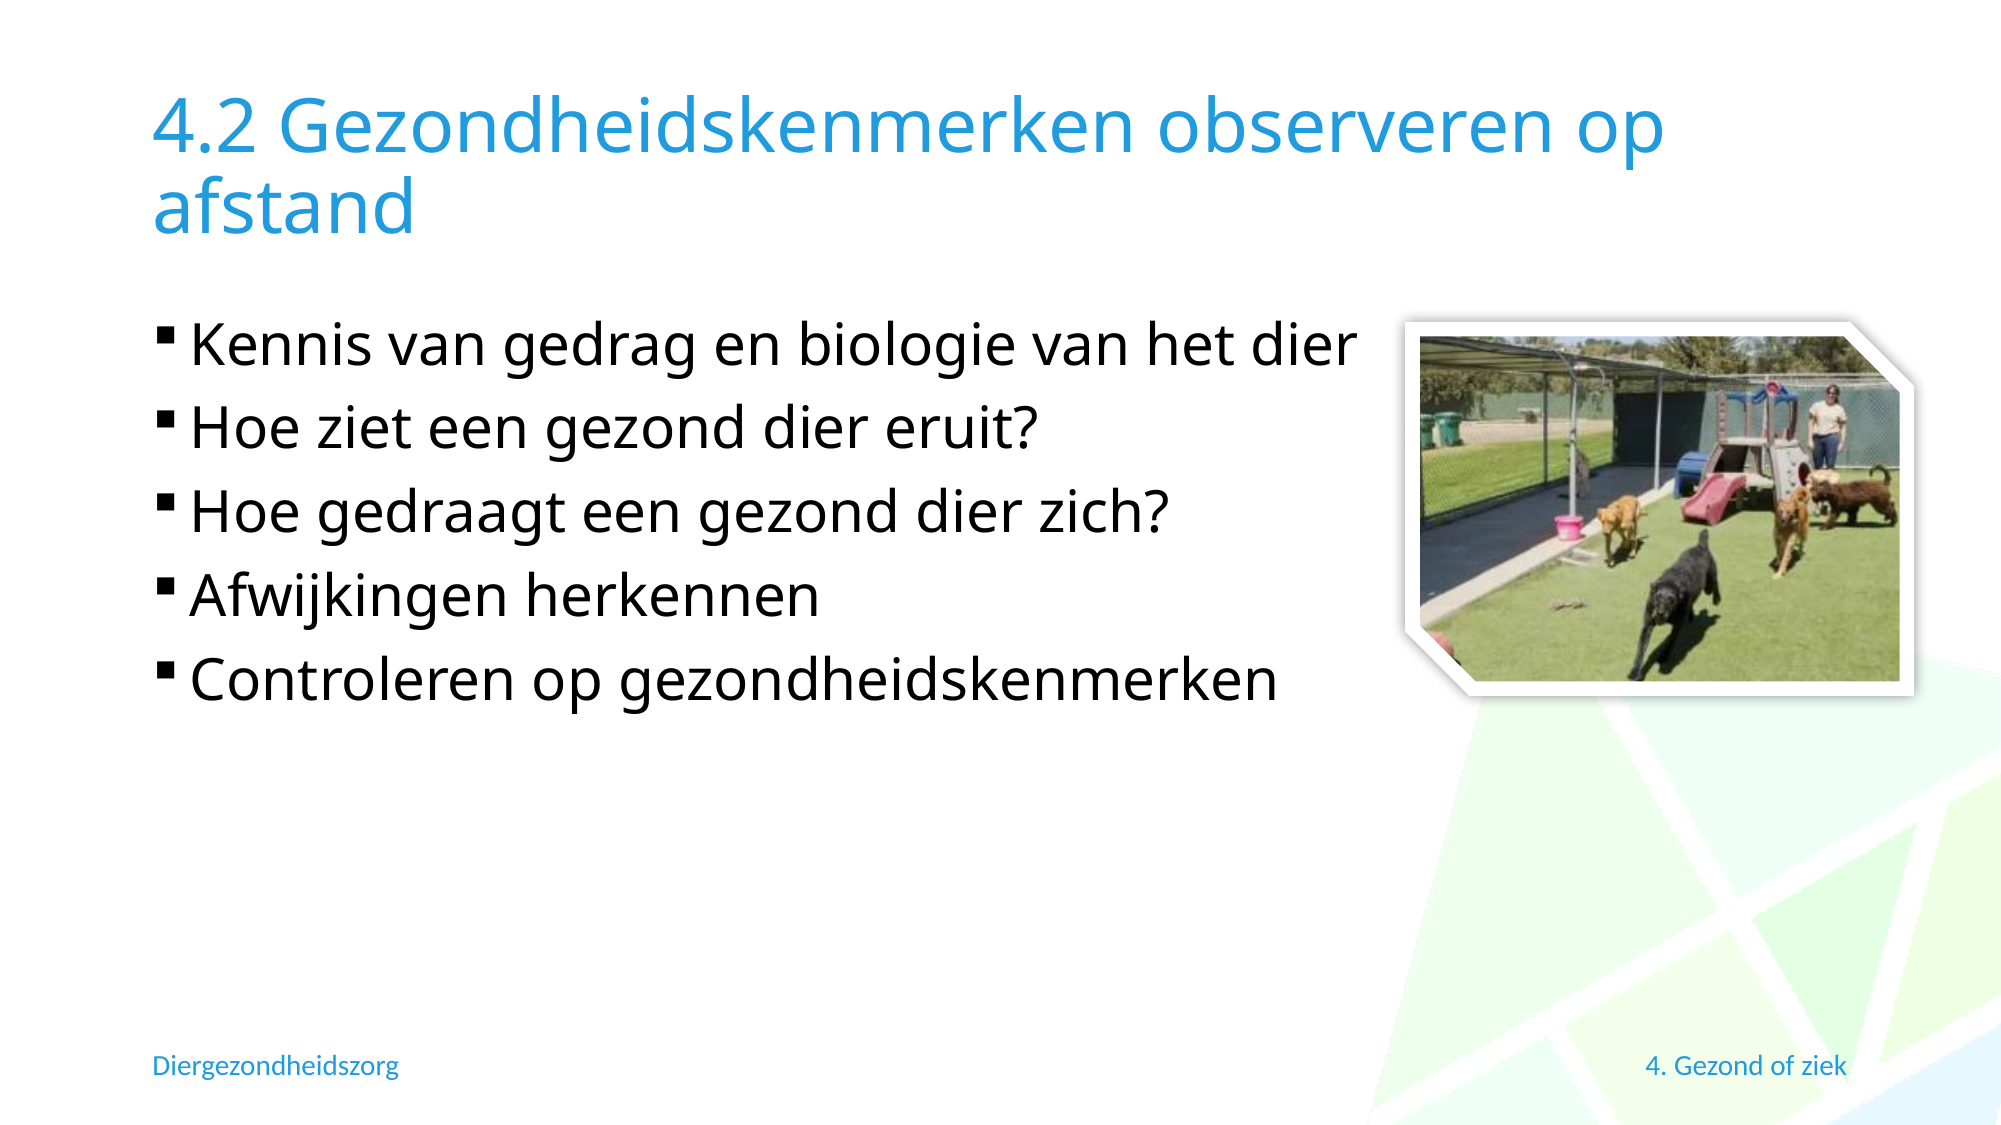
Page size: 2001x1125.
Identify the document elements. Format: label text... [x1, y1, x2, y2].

title 4.2 Gezondheidskenmerken observeren op afstand [137, 59, 1907, 278]
list Kennis van gedrag en biologie van het dier Hoe ziet een gezond dier eruit? Hoe gedraagt een gezond dier zich? Afwijkingen herkennen Controleren op gezondheidskenmerken [137, 307, 1863, 1103]
list 4. Gezond of ziek [1412, 1042, 1863, 1103]
picture [1412, 329, 1907, 689]
list Diergezondheidszorg [137, 1042, 588, 1103]
